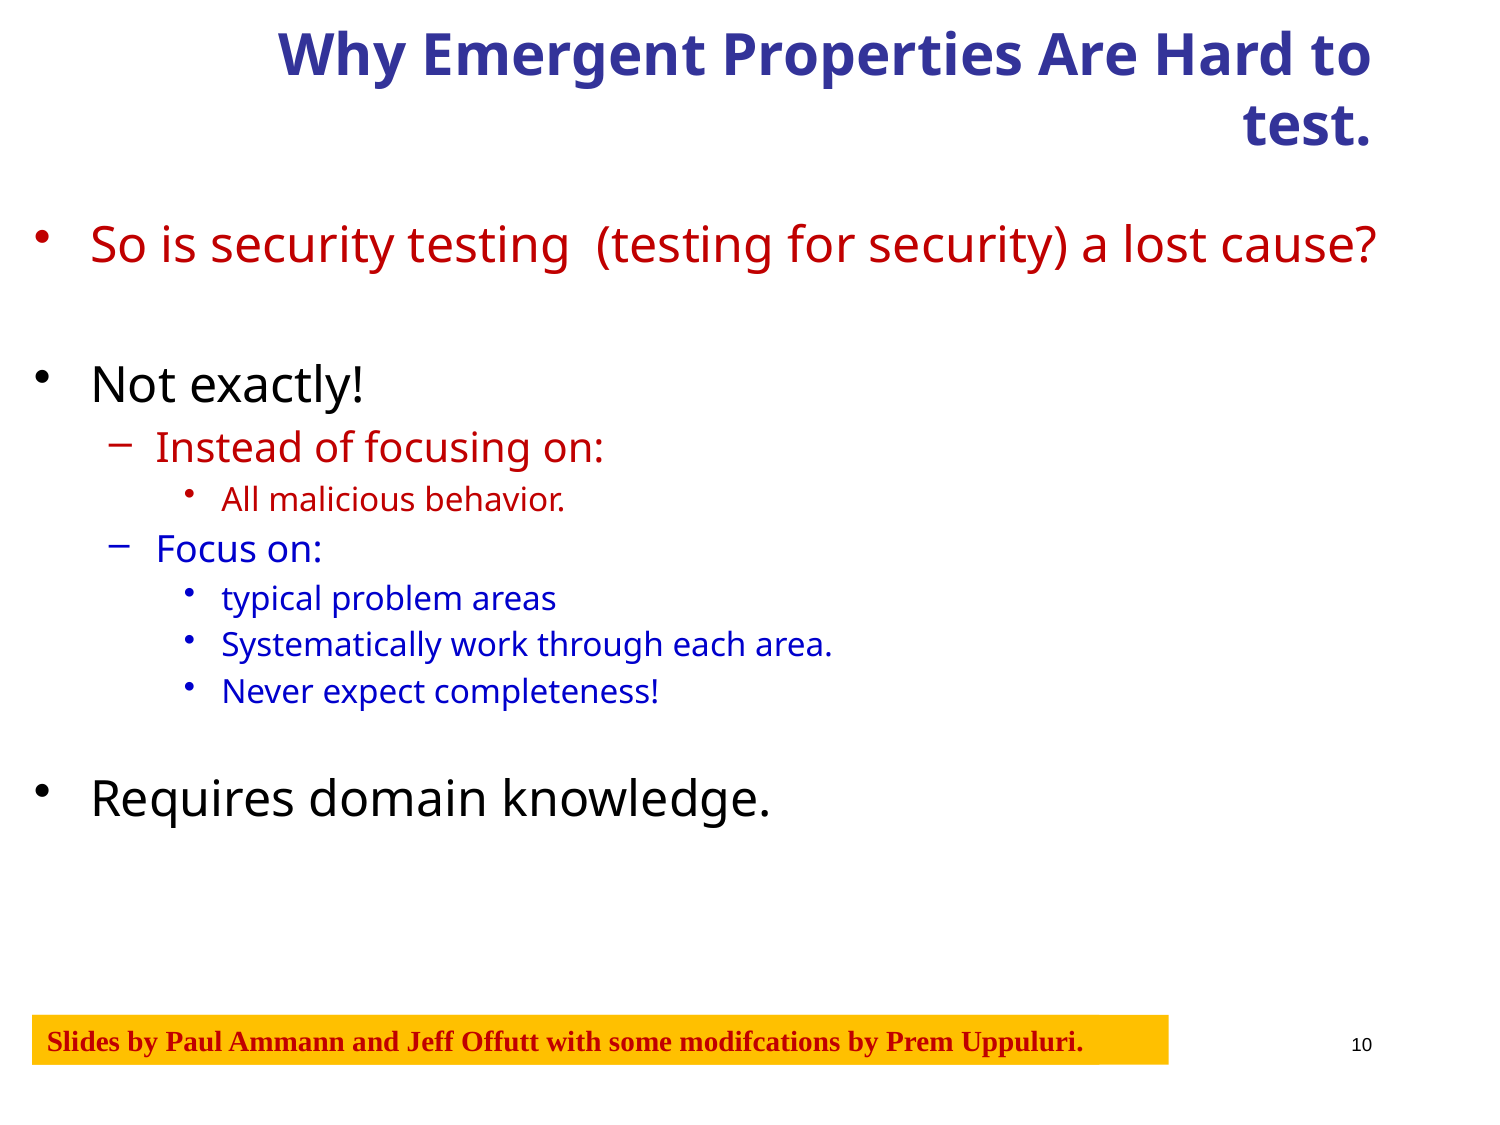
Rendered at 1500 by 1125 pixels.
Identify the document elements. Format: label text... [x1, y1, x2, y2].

slide_number 10 [1074, 1024, 1388, 1101]
text_box Slides by Paul Ammann and Jeff Offutt with some modifcations by Prem Uppuluri. [32, 1014, 1169, 1065]
title Why Emergent Properties Are Hard to test. [112, 24, 1388, 150]
list So is security testing (testing for security) a lost cause? Not exactly! Instead of focusing on: All malicious behavior. Focus on: typical problem areas Systematically work through each area. Never expect completeness! Requires domain knowledge. [18, 205, 1482, 1063]
